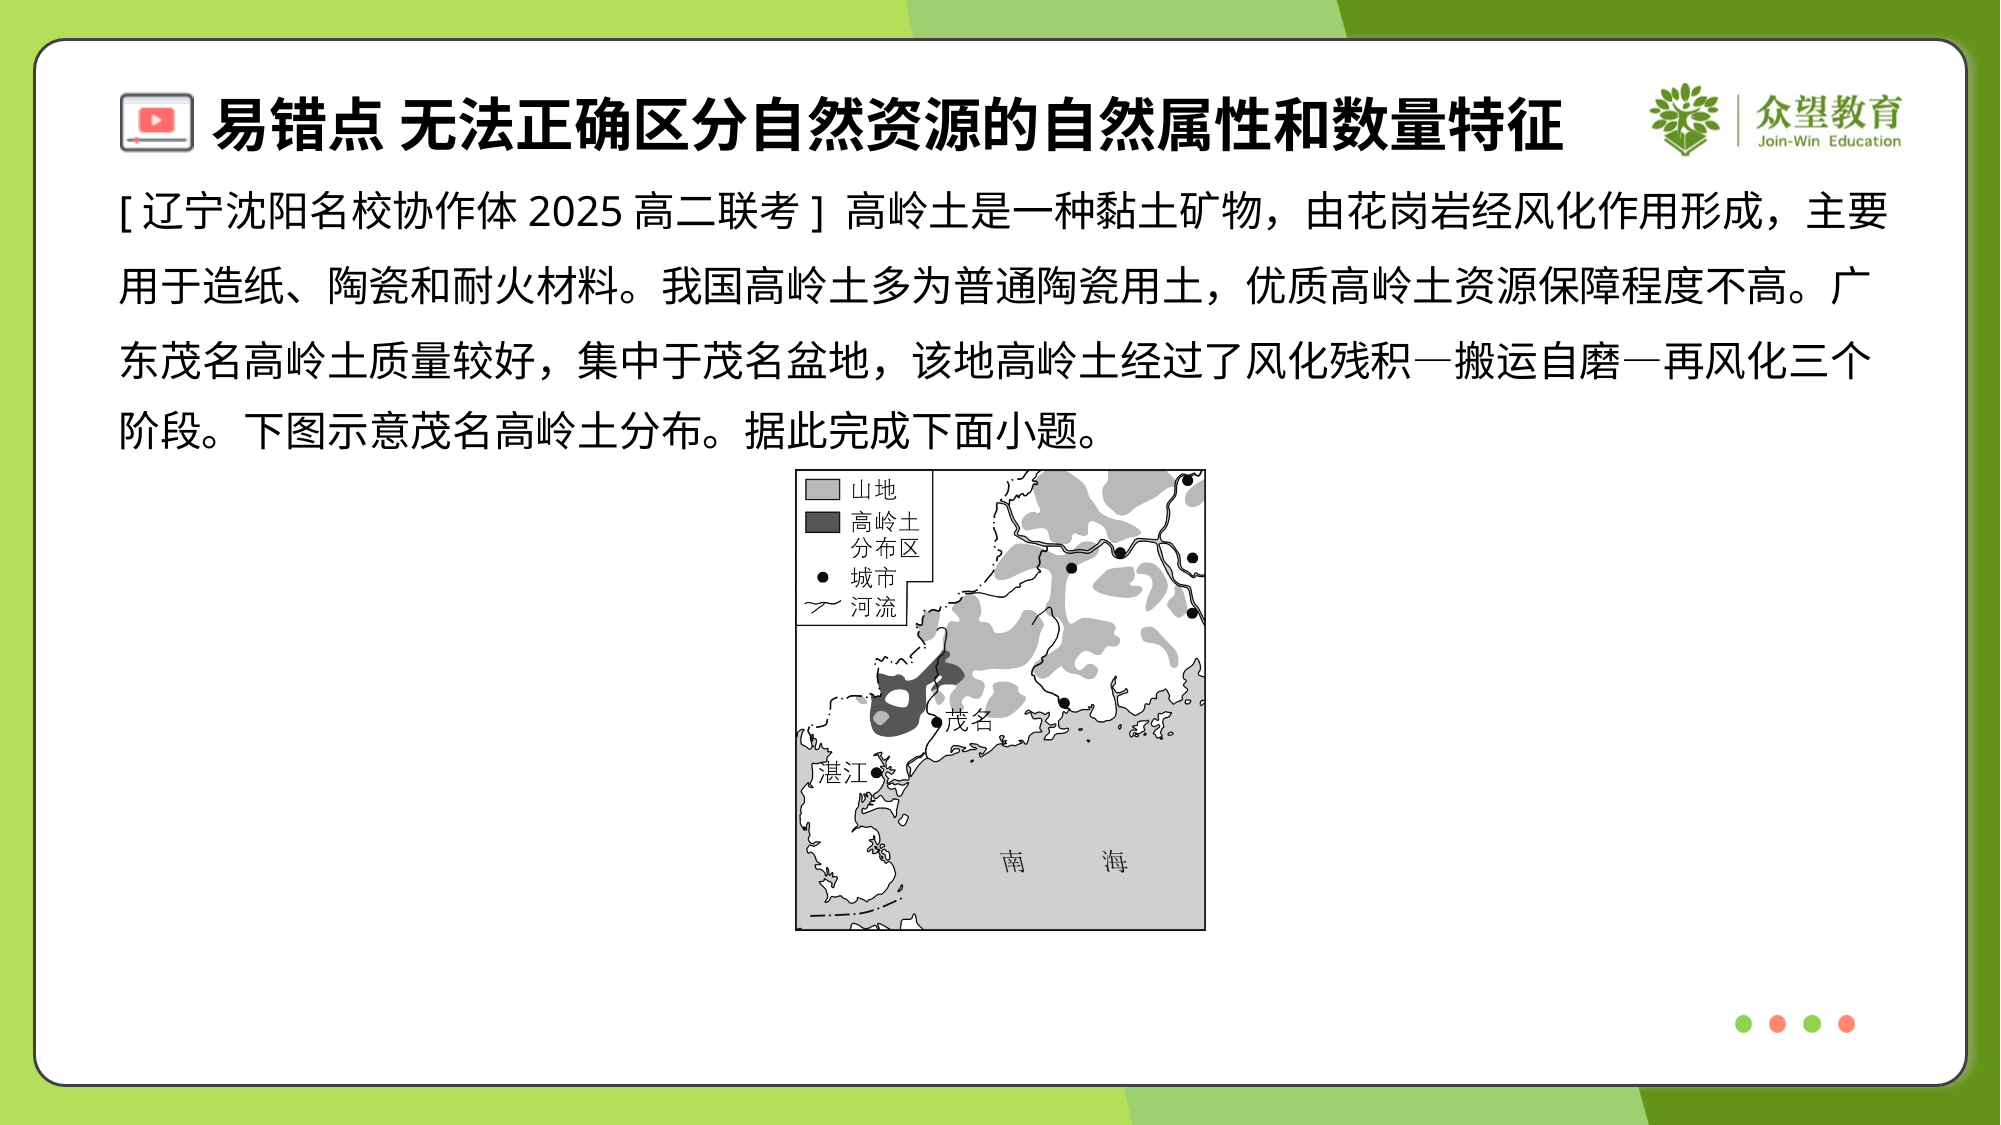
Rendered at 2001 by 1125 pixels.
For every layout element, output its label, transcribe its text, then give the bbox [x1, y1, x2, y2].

picture [0, 0, 2000, 1125]
text_box [辽宁沈阳名校协作体2025高二联考] 高岭土是一种黏土矿物，由花岗岩经风化作用形成，主要 用于造纸、陶瓷和耐火材料。我国高岭土多为普通陶瓷用土，优质高岭土资源保障程度不高。广 东茂名高岭土质量较好，集中于茂名盆地，该地高岭土经过了风化残积—搬运自磨—再风化三个 阶段。下图示意茂名高岭土分布。据此完成下面小题。 [118, 159, 1883, 448]
